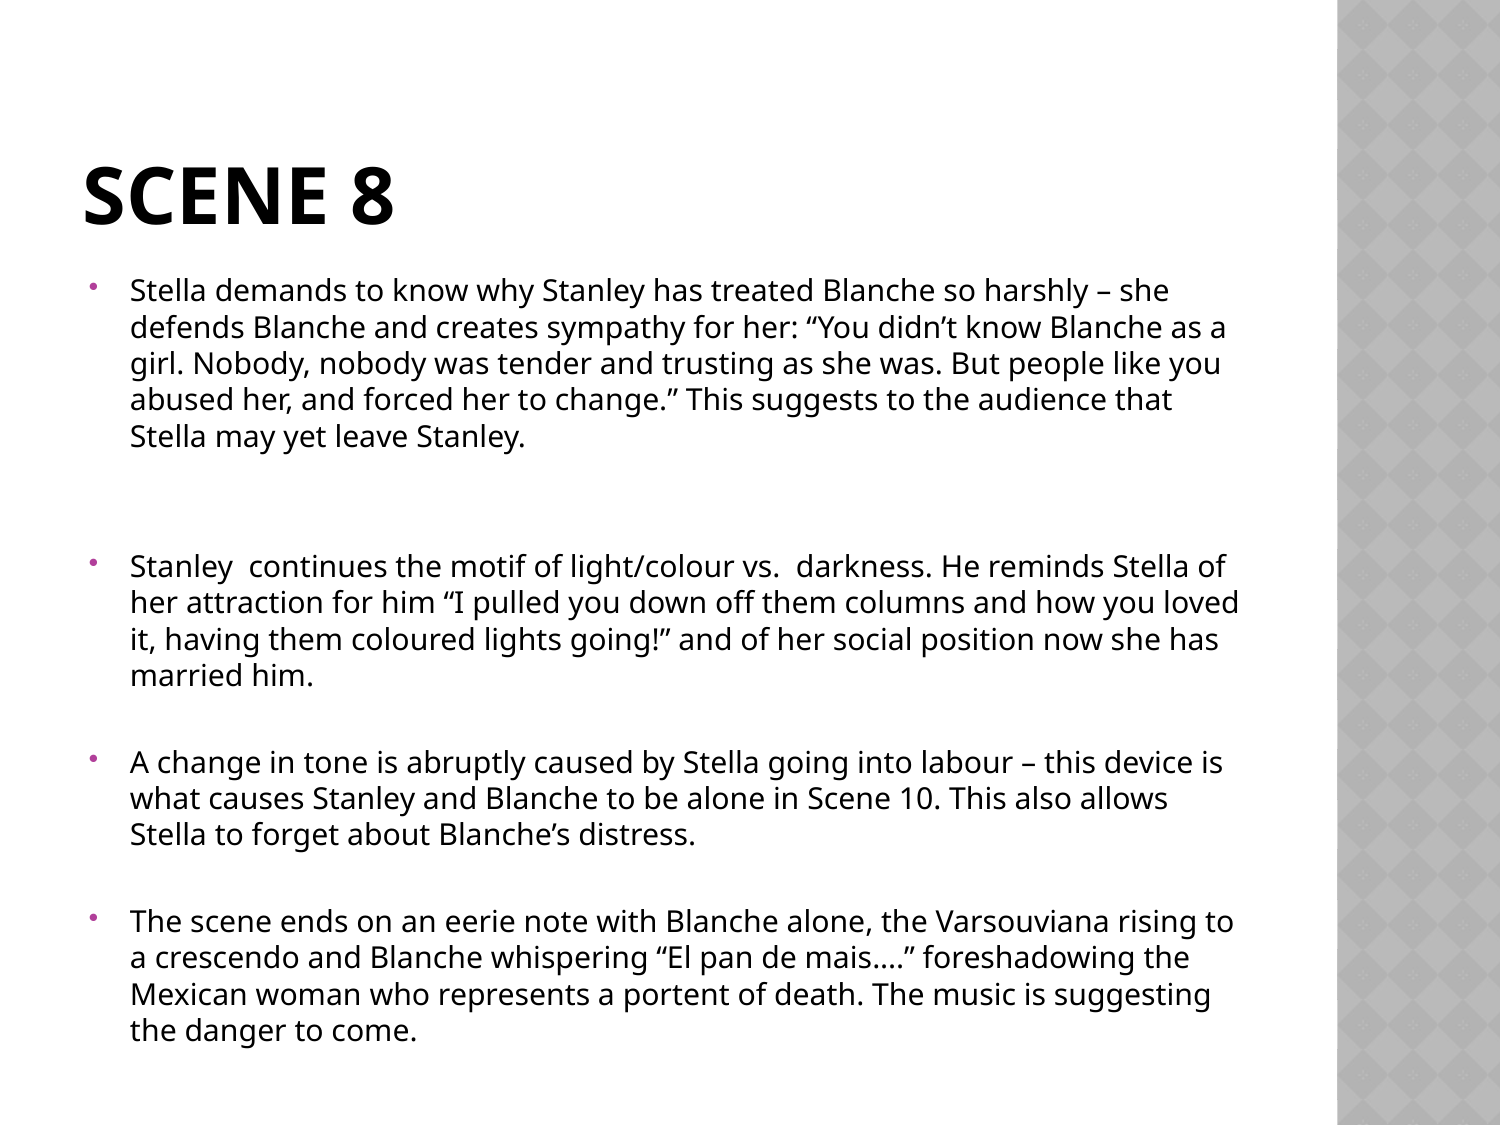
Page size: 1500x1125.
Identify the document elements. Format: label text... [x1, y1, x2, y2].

list Stella demands to know why Stanley has treated Blanche so harshly – she defends Blanche and creates sympathy for her: “You didn’t know Blanche as a girl. Nobody, nobody was tender and trusting as she was. But people like you abused her, and forced her to change.” This suggests to the audience that Stella may yet leave Stanley. Stanley continues the motif of light/colour vs. darkness. He reminds Stella of her attraction for him “I pulled you down off them columns and how you loved it, having them coloured lights going!” and of her social position now she has married him. A change in tone is abruptly caused by Stella going into labour – this device is what causes Stanley and Blanche to be alone in Scene 10. This also allows Stella to forget about Blanche’s distress. The scene ends on an eerie note with Blanche alone, the Varsouviana rising to a crescendo and Blanche whispering “El pan de mais....” foreshadowing the Mexican woman who represents a portent of death. The music is suggesting the danger to come. [75, 264, 1263, 1059]
title Scene 8 [75, 52, 1263, 240]
